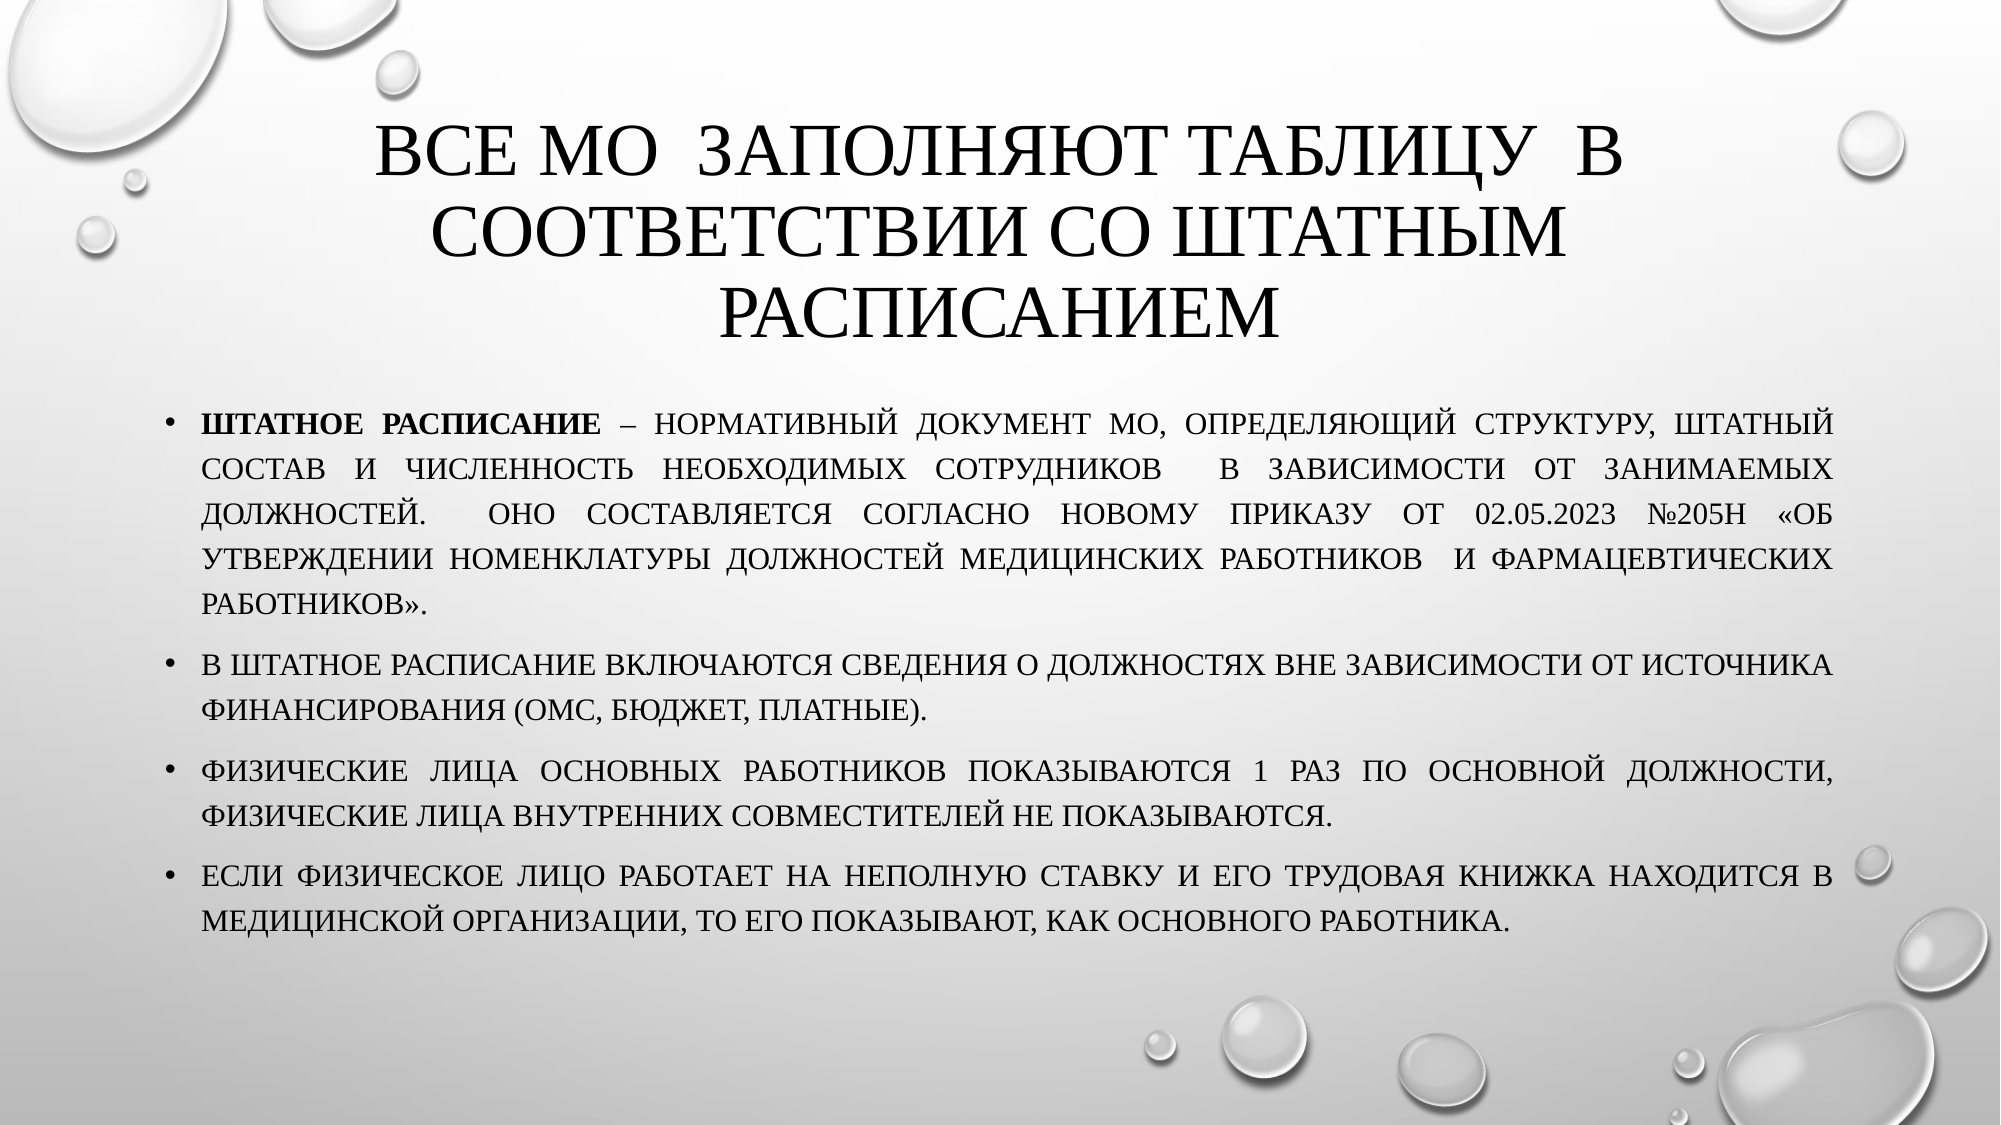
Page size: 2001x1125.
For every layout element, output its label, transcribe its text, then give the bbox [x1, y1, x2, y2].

picture [0, 0, 2000, 1125]
list Штатное расписание – нормативный документ МО, определяющий структуру, штатный состав и численность необходимых сотрудников в зависимости от занимаемых должностей. Оно составляется согласно новому приказу от 02.05.2023 №205н «Об утверждении номенклатуры должностей медицинских работников и фармацевтических работников». В штатное расписание включаются сведения о должностях вне зависимости от источника финансирования (ОМС, бюджет, платные). Физические лица основных работников показываются 1 раз по основной должности, физические лица внутренних совместителей не показываются. Если физическое лицо работает на неполную ставку и его трудовая книжка находится в медицинской организации, то его показывают, как основного работника. [149, 388, 1850, 950]
title Все МО заполняют таблицу в соответствии со штатным расписанием [149, 101, 1851, 364]
